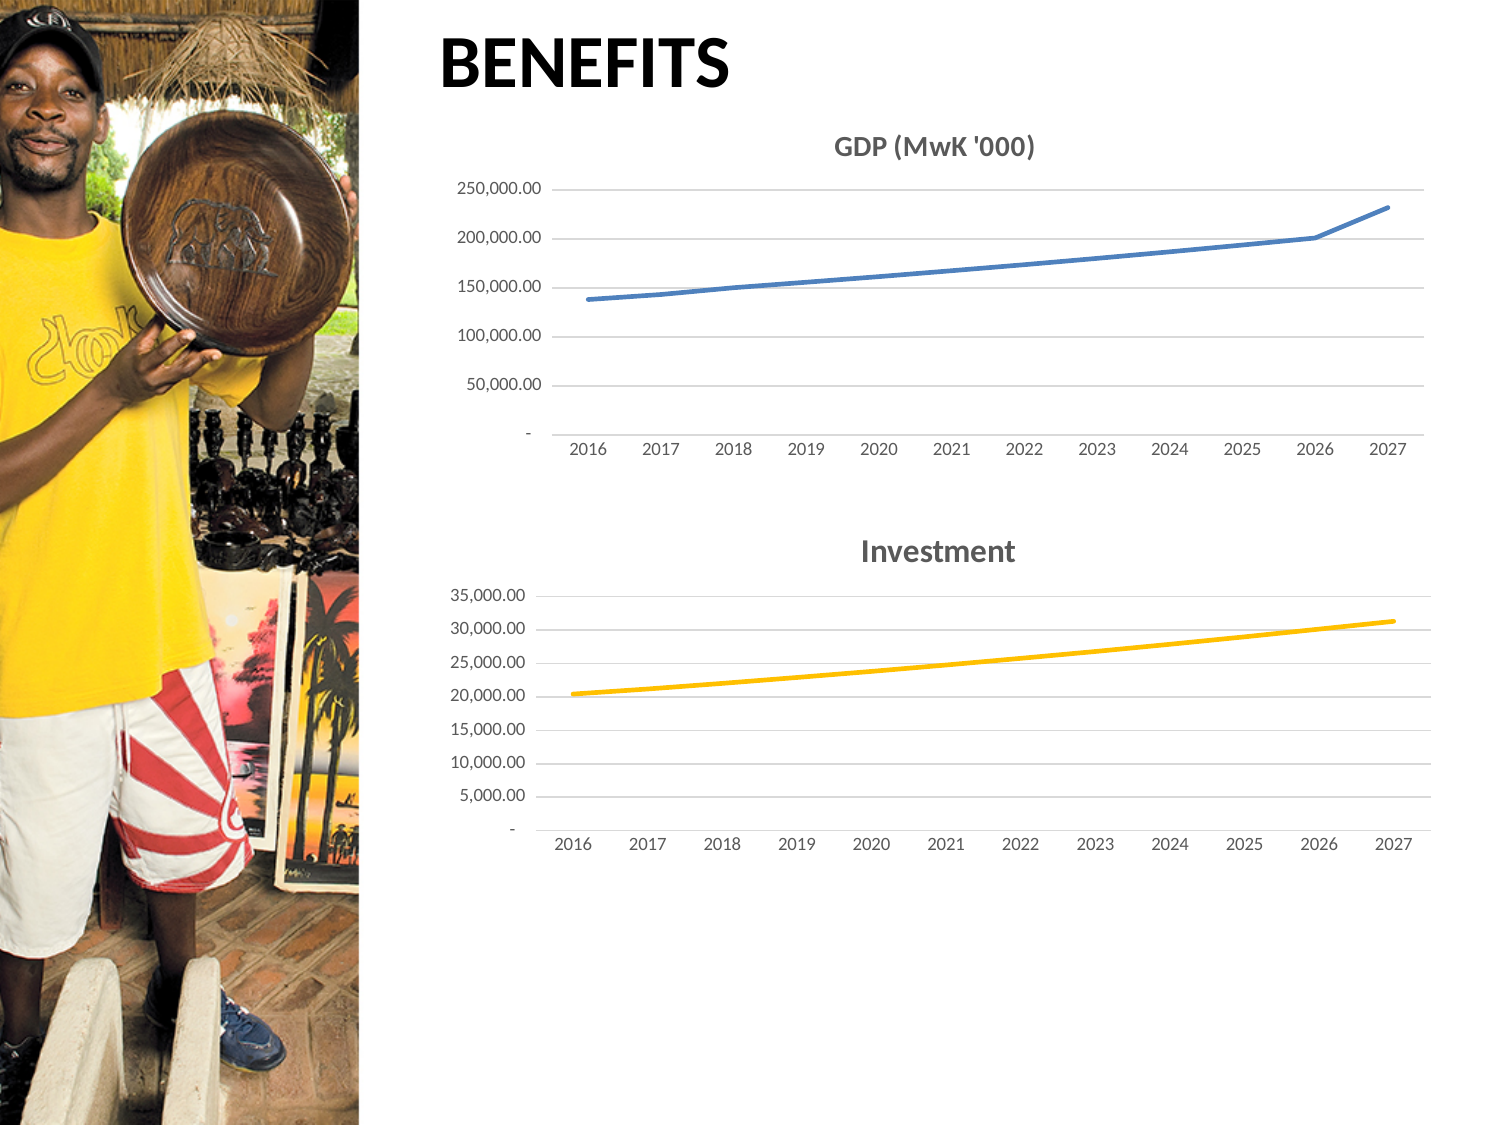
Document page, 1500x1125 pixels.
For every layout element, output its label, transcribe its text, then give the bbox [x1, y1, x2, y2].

chart [424, 512, 1452, 863]
text_box BENEFITS [425, 4, 1438, 110]
chart [431, 110, 1445, 468]
picture [0, 0, 1500, 1125]
